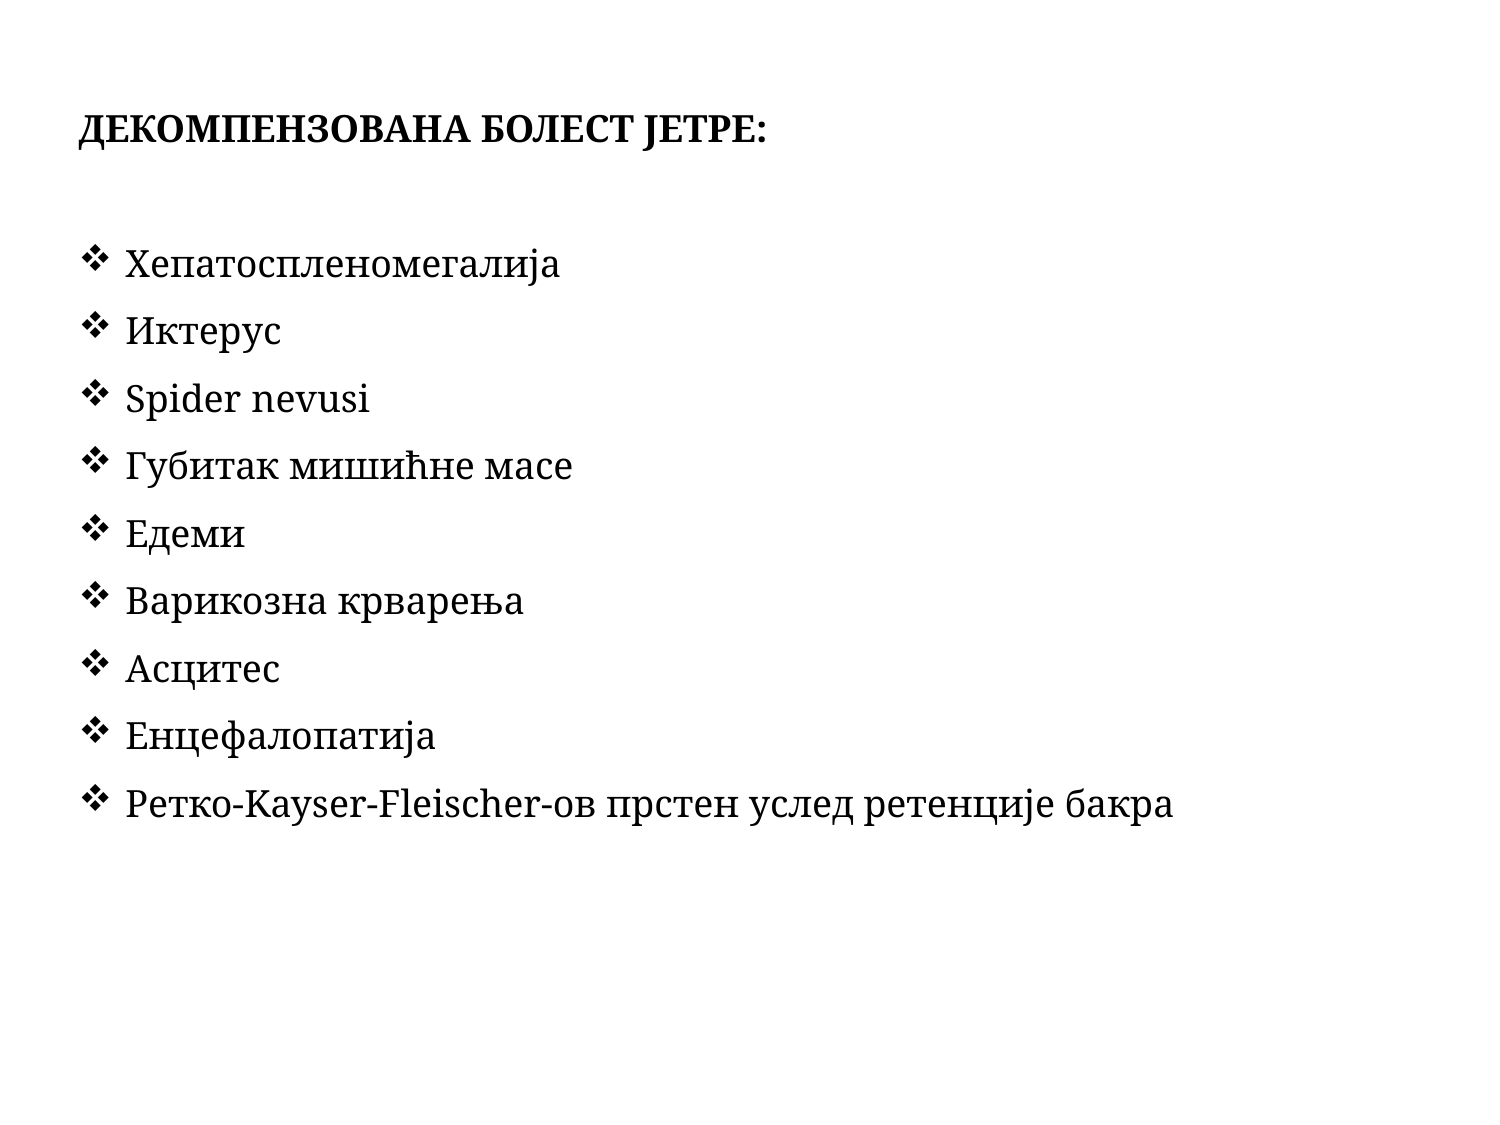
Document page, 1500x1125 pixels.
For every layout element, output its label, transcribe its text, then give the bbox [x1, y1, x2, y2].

text_box ДЕКОМПЕНЗОВАНА БОЛЕСТ ЈЕТРЕ: Хепатоспленомегалија Иктерус Spider nevusi Губитак мишићне масе Едеми Варикозна крварења Асцитес Енцефалопатија Ретко-Kayser-Fleischer-ов прстен услед ретенције бакра [63, 75, 1191, 833]
